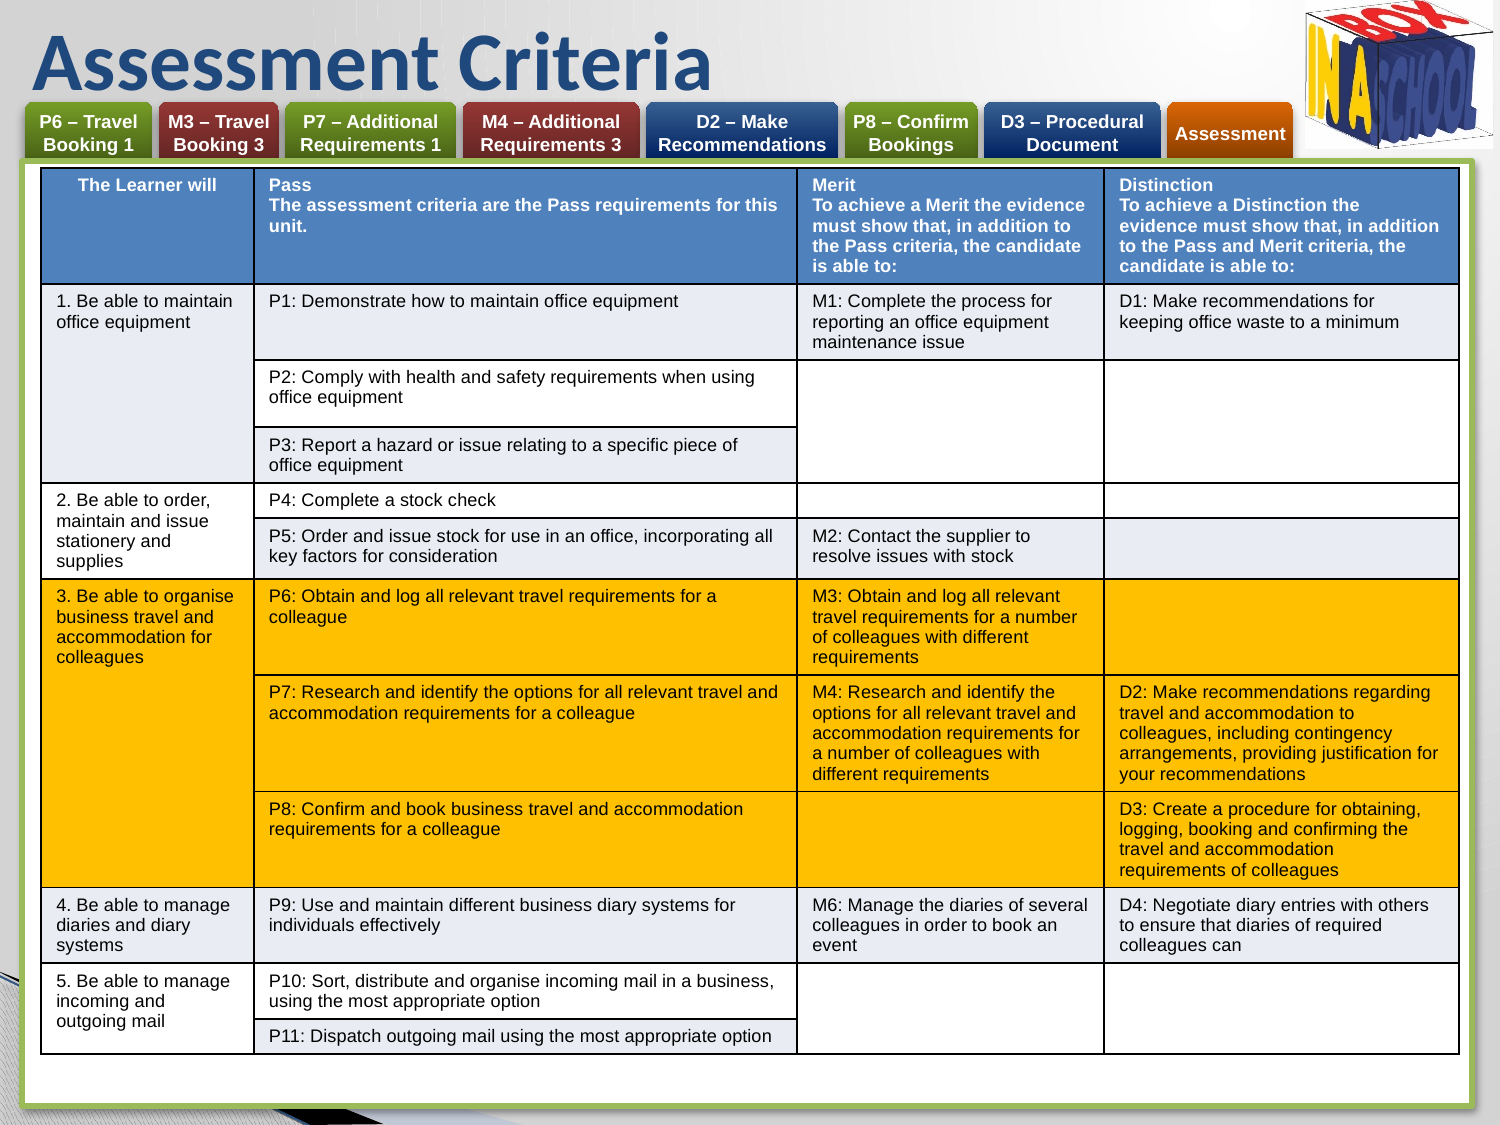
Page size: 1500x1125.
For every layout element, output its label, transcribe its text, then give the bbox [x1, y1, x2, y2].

table_cell P1: Demonstrate how to maintain office equipment [255, 285, 796, 359]
table_cell P8: Confirm and book business travel and accommodation requirements for a colleague [255, 792, 796, 887]
table_cell [798, 361, 1103, 482]
table_cell M2: Contact the supplier to resolve issues with stock [798, 519, 1103, 578]
table_cell [1105, 484, 1458, 517]
table_cell P10: Sort, distribute and organise incoming mail in a business, using the most appropriate option [255, 964, 796, 1018]
table_cell [798, 964, 1103, 1053]
table_cell P7: Research and identify the options for all relevant travel and accommodation requirements for a colleague [255, 676, 796, 791]
table_cell P6: Obtain and log all relevant travel requirements for a colleague [255, 580, 796, 674]
table_cell 3. Be able to organise business travel and accommodation for colleagues [42, 580, 253, 887]
table_header Pass The assessment criteria are the Pass requirements for this unit. [255, 169, 796, 283]
table_cell P9: Use and maintain different business diary systems for individuals effectively [255, 888, 796, 962]
table_cell M6: Manage the diaries of several colleagues in order to book an event [798, 888, 1103, 962]
table_cell M3: Obtain and log all relevant travel requirements for a number of colleagues with different requirements [798, 580, 1103, 674]
table_cell 1. Be able to maintain office equipment [42, 285, 253, 482]
table_cell D3: Create a procedure for obtaining, logging, booking and confirming the travel and accommodation requirements of colleagues [1105, 792, 1458, 887]
table_cell M1: Complete the process for reporting an office equipment maintenance issue [798, 285, 1103, 359]
table_cell P5: Order and issue stock for use in an office, incorporating all key factors for consideration [255, 519, 796, 578]
table_cell M4: Research and identify the options for all relevant travel and accommodation requirements for a number of colleagues with different requirements [798, 676, 1103, 791]
table_cell [1105, 580, 1458, 674]
table_cell P2: Comply with health and safety requirements when using office equipment [255, 361, 796, 426]
title Assessment Criteria [17, 0, 1282, 114]
picture [281, 1114, 303, 1125]
table_cell P4: Complete a stock check [255, 484, 796, 517]
table_cell D2: Make recommendations regarding travel and accommodation to colleagues, including contingency arrangements, providing justification for your recommendations [1105, 676, 1458, 791]
table_cell [798, 792, 1103, 887]
table_header Distinction To achieve a Distinction the evidence must show that, in addition to the Pass and Merit criteria, the candidate is able to: [1105, 169, 1458, 283]
table_cell [1105, 361, 1458, 482]
table_cell D1: Make recommendations for keeping office waste to a minimum [1105, 285, 1458, 359]
picture [1305, 0, 1494, 149]
table_header Merit To achieve a Merit the evidence must show that, in addition to the Pass criteria, the candidate is able to: [798, 169, 1103, 283]
table_cell 4. Be able to manage diaries and diary systems [42, 888, 253, 962]
table_cell P11: Dispatch outgoing mail using the most appropriate option [255, 1020, 796, 1053]
table_cell [1105, 519, 1458, 578]
table_cell D4: Negotiate diary entries with others to ensure that diaries of required colleagues can [1105, 888, 1458, 962]
table_header The Learner will [42, 169, 253, 283]
table_cell [798, 484, 1103, 517]
table_cell 5. Be able to manage incoming and outgoing mail [42, 964, 253, 1053]
table_cell [1105, 964, 1458, 1053]
table_cell 2. Be able to order, maintain and issue stationery and supplies [42, 484, 253, 578]
table_cell P3: Report a hazard or issue relating to a specific piece of office equipment [255, 428, 796, 482]
